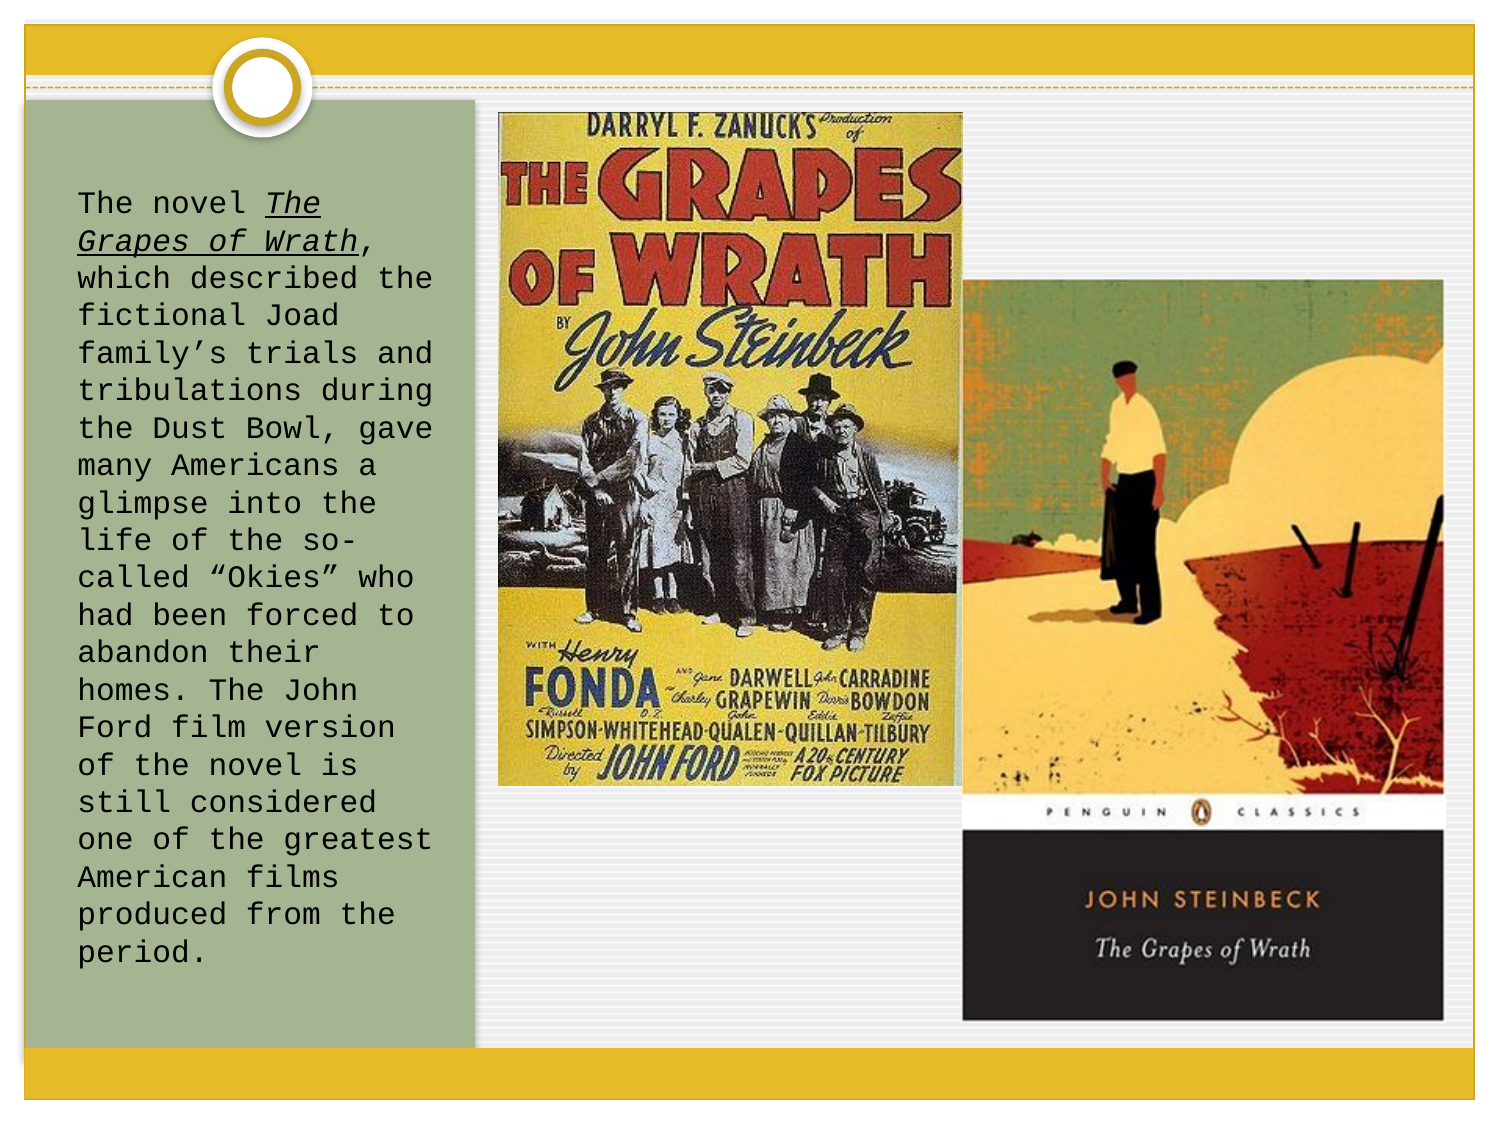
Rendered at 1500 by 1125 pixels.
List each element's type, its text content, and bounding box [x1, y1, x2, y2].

list The novel The Grapes of Wrath, which described the fictional Joad family’s trials and tribulations during the Dust Bowl, gave many Americans a glimpse into the life of the so-called “Okies” who had been forced to abandon their homes. The John Ford film version of the novel is still considered one of the greatest American films produced from the period. [62, 174, 450, 1005]
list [498, 112, 963, 787]
picture [962, 279, 1446, 1023]
